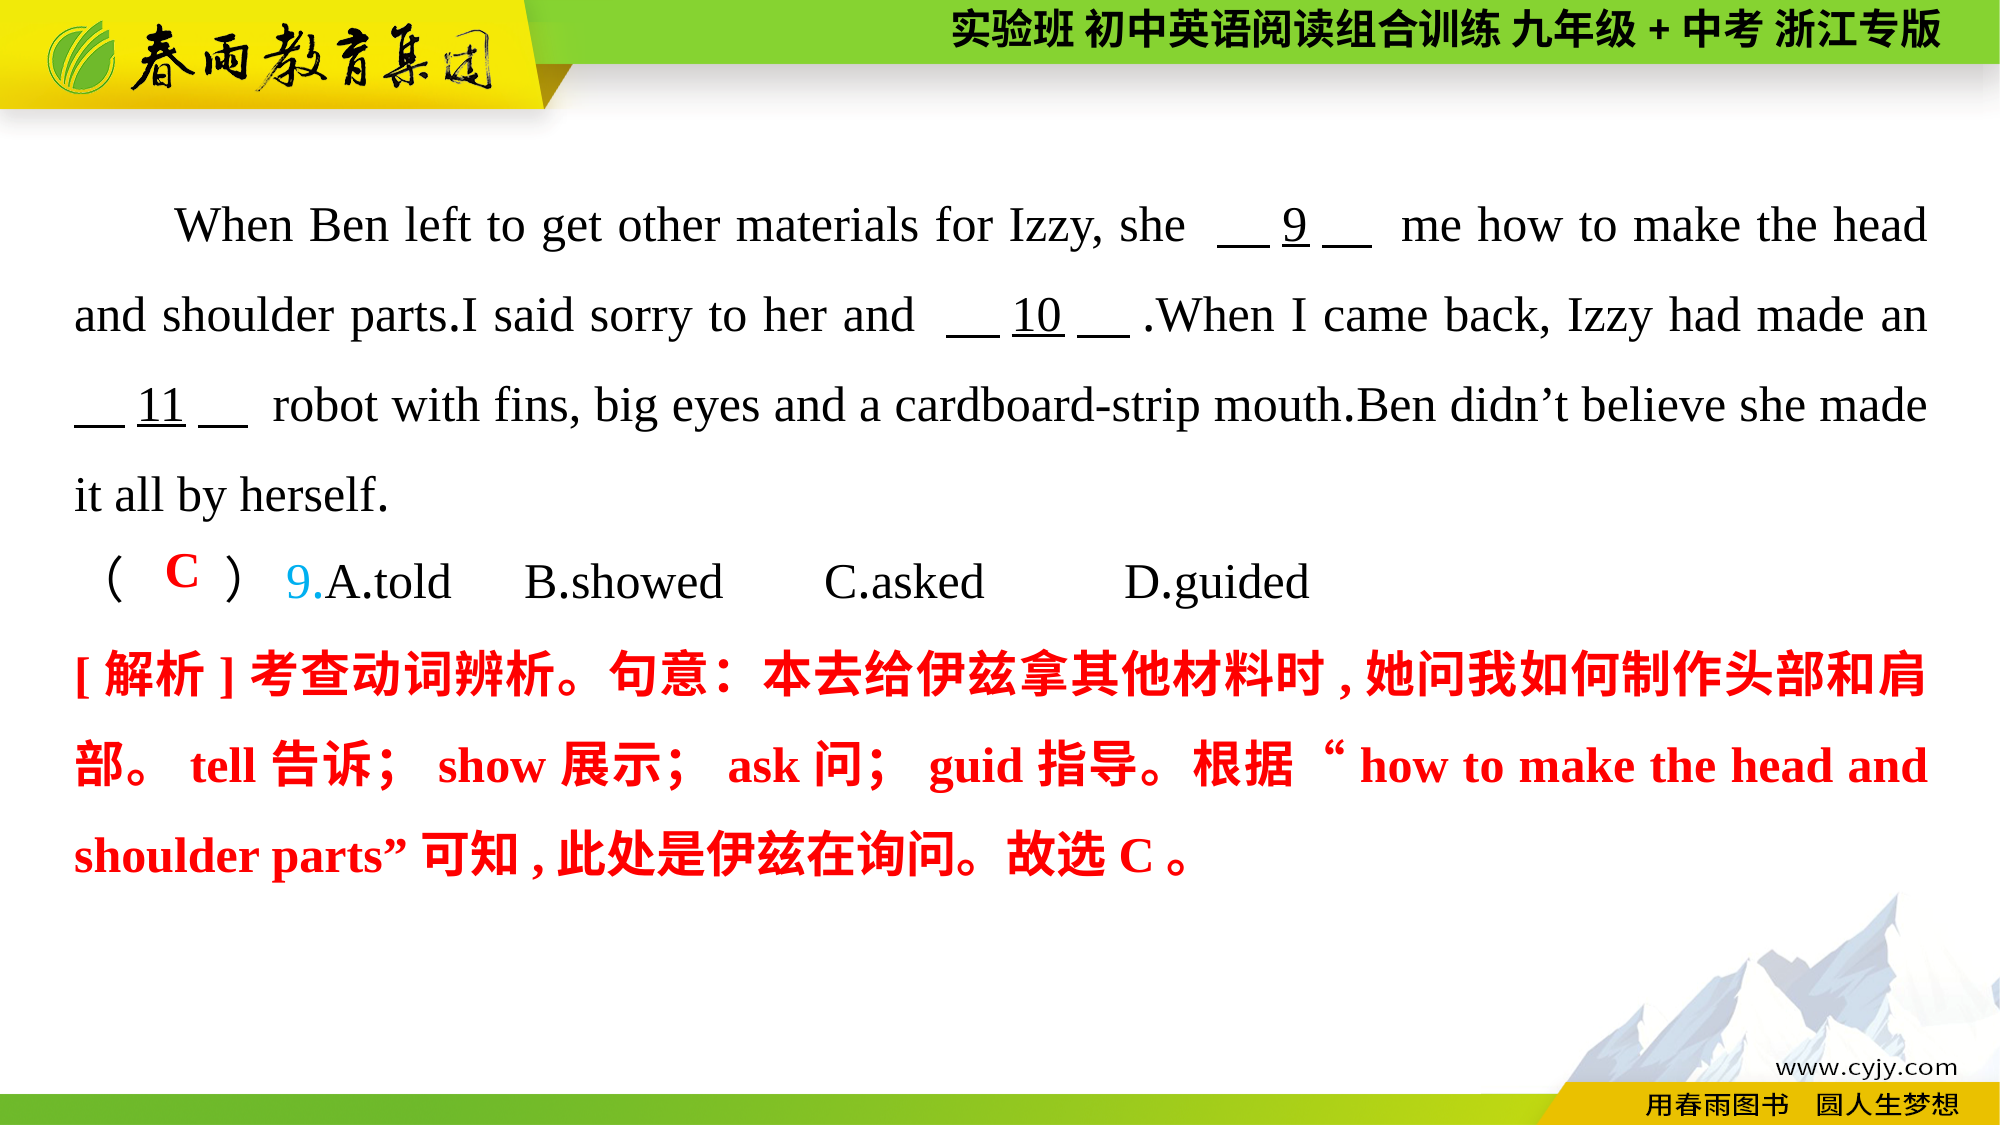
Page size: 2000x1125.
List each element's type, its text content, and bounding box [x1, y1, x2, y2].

text_box C [149, 530, 216, 605]
picture [0, 0, 2000, 1125]
text_box [解析]考查动词辨析。句意：本去给伊兹拿其他材料时,她问我如何制作头部和肩部。tell告诉；show展示；ask问；guid指导。根据“how to make the head and shoulder parts”可知,此处是伊兹在询问。故选C。 [59, 605, 1944, 891]
list When Ben left to get other materials for Izzy, she 9 me how to make the head and shoulder parts.I said sorry to her and 10 .When I came back, Izzy had made an 11 robot with fins, big eyes and a cardboard-strip mouth.Ben didn’t believe she made it all by herself. [59, 153, 1944, 510]
text_box （ ）9.A.told B.showed C.asked D.guided [59, 510, 1944, 605]
